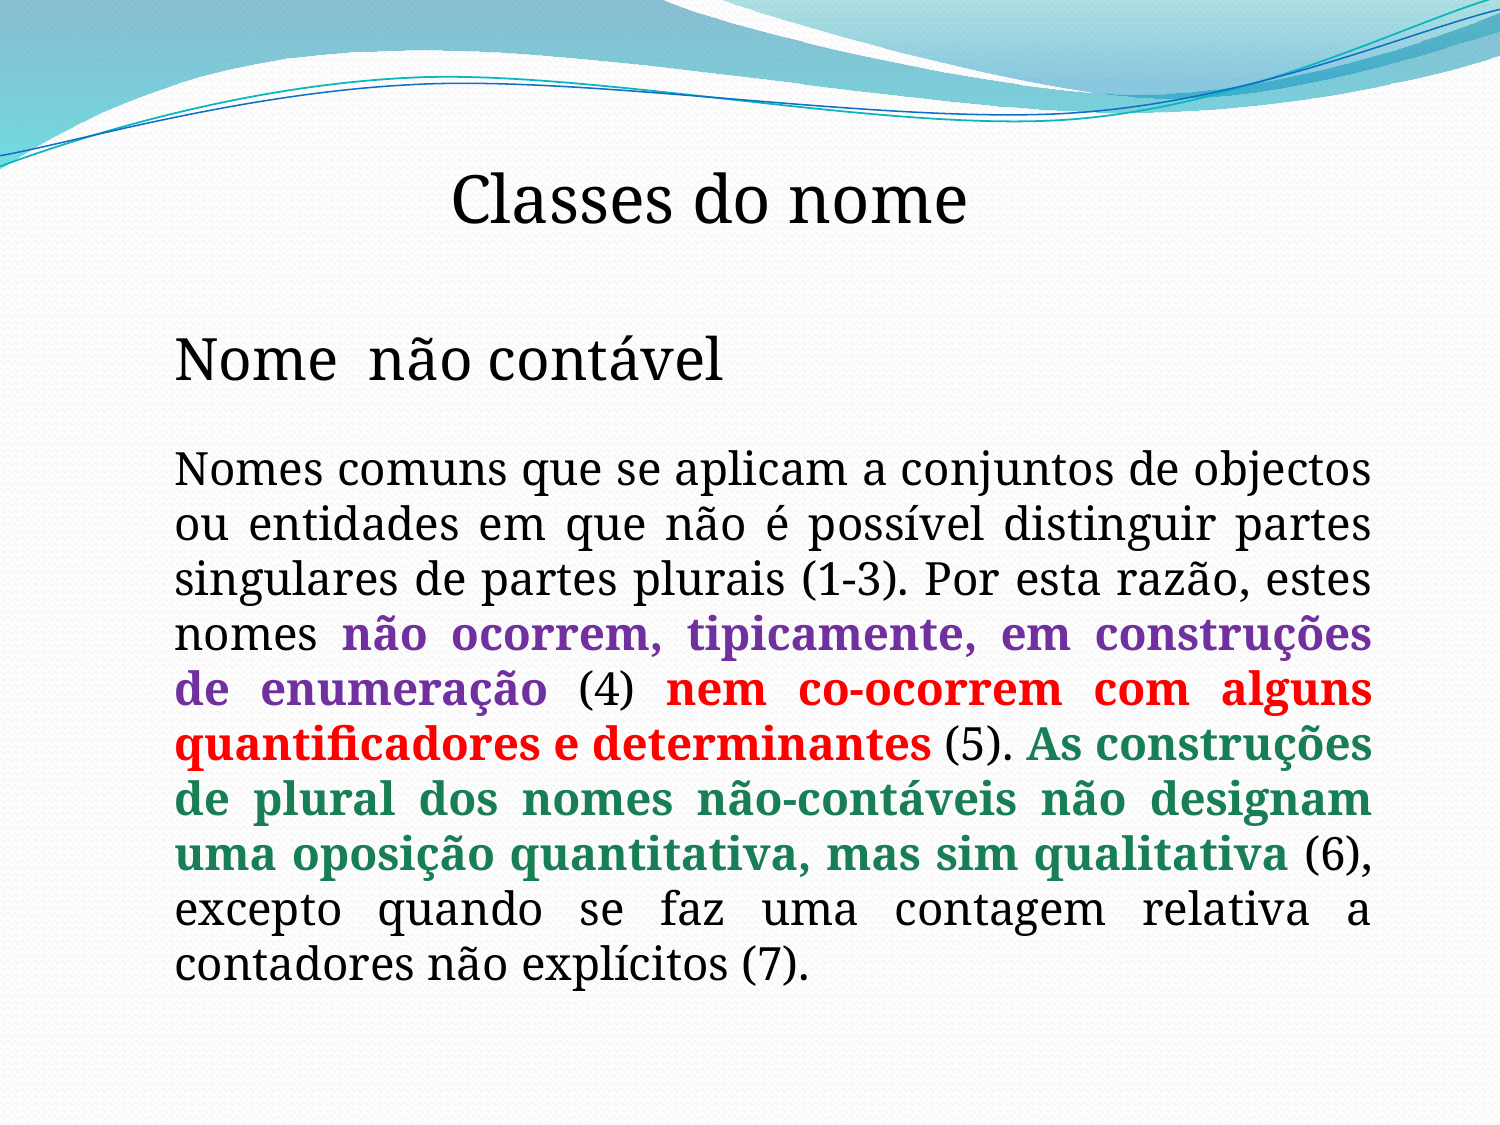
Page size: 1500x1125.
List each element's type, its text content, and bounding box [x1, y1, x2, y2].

text_box Nomes comuns que se aplicam a conjuntos de objectos ou entidades em que não é possível distinguir partes singulares de partes plurais (1-3). Por esta razão, estes nomes não ocorrem, tipicamente, em construções de enumeração (4) nem co-ocorrem com alguns quantificadores e determinantes (5). As construções de plural dos nomes não-contáveis não designam uma oposição quantitativa, mas sim qualitativa (6), excepto quando se faz uma contagem relativa a contadores não explícitos (7). [159, 432, 1388, 998]
text_box Classes do nome [435, 148, 984, 244]
text_box Nome não contável [159, 314, 750, 400]
